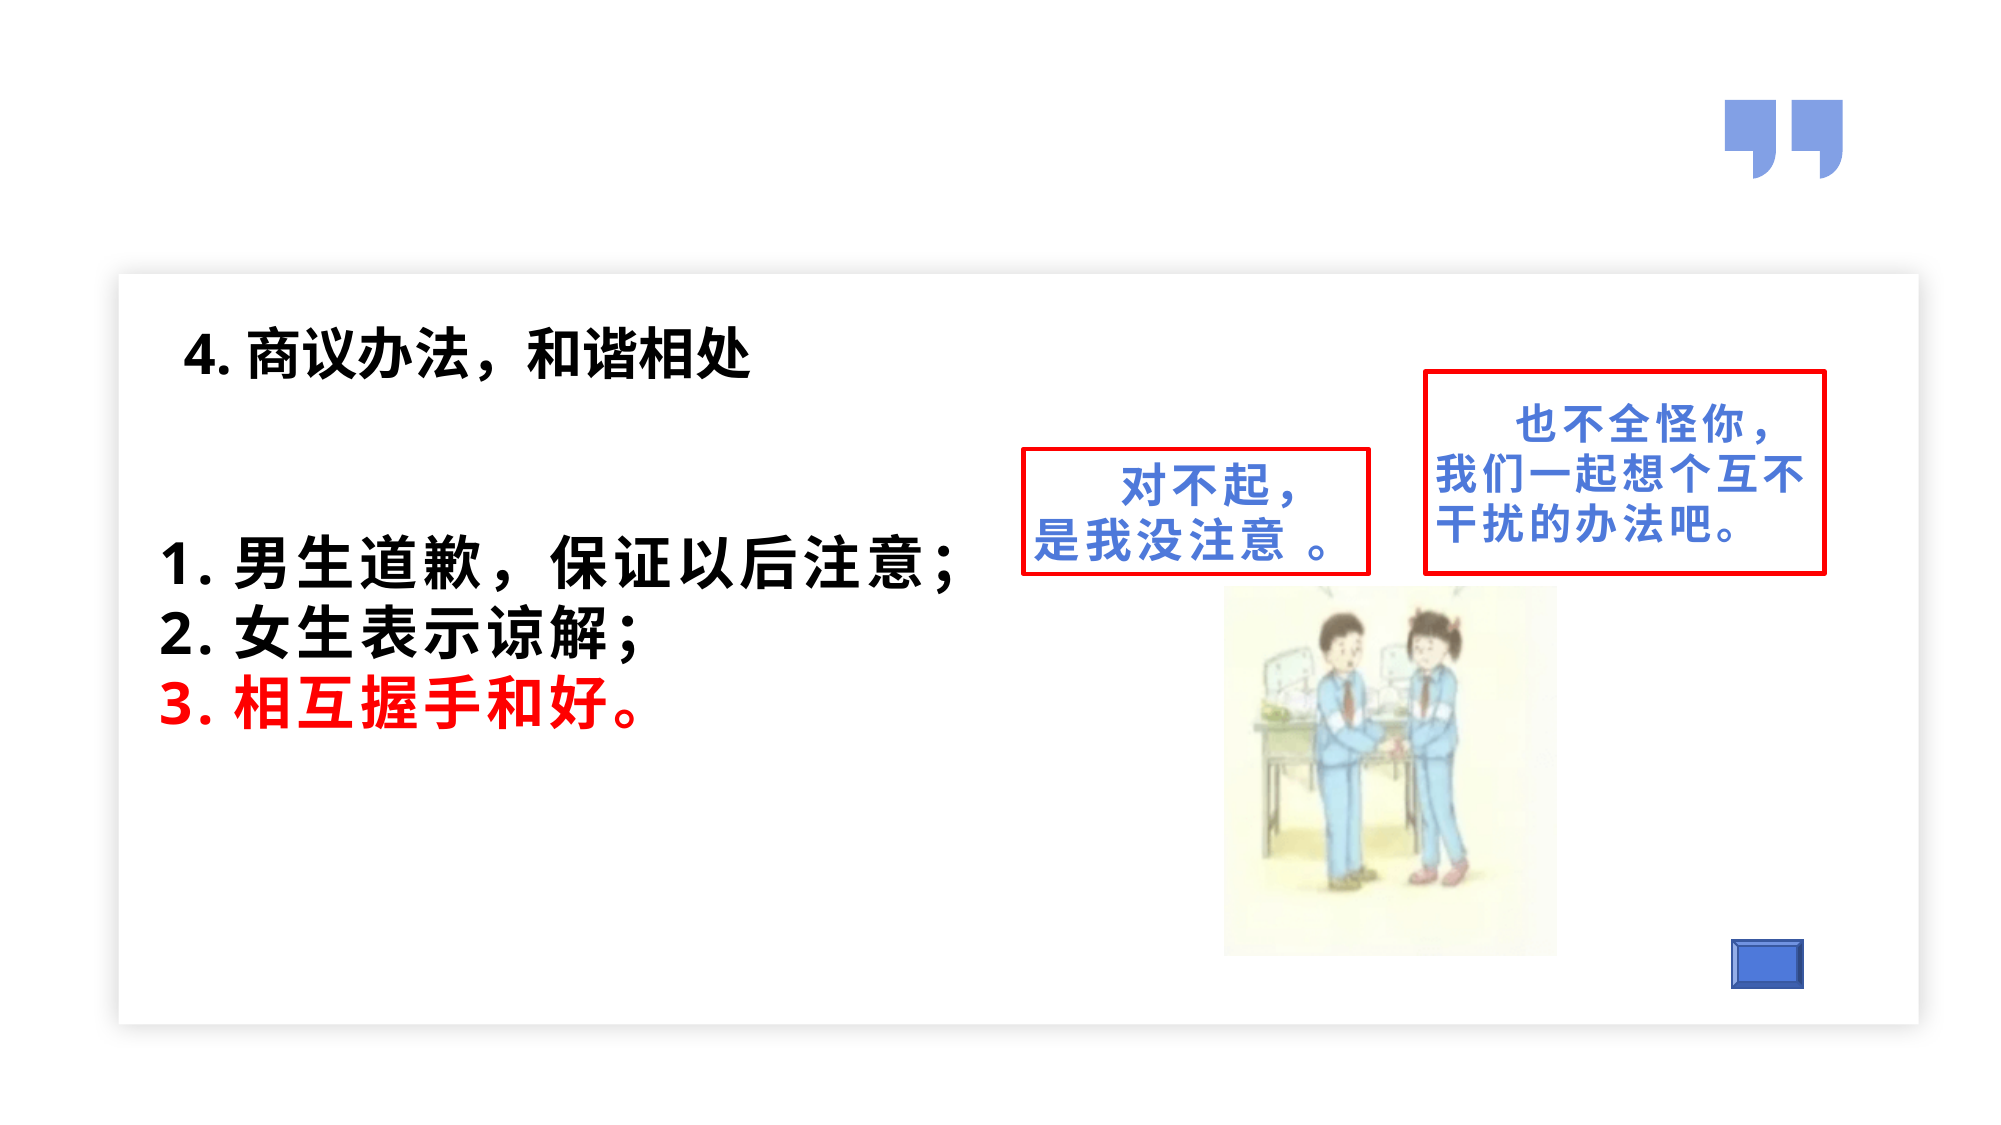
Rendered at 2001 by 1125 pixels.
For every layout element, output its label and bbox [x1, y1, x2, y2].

text_box [1023, 371, 1825, 956]
text_box [1724, 99, 1843, 179]
text_box [149, 315, 1006, 830]
text_box [1731, 956, 1804, 989]
text_box [118, 273, 1920, 1025]
